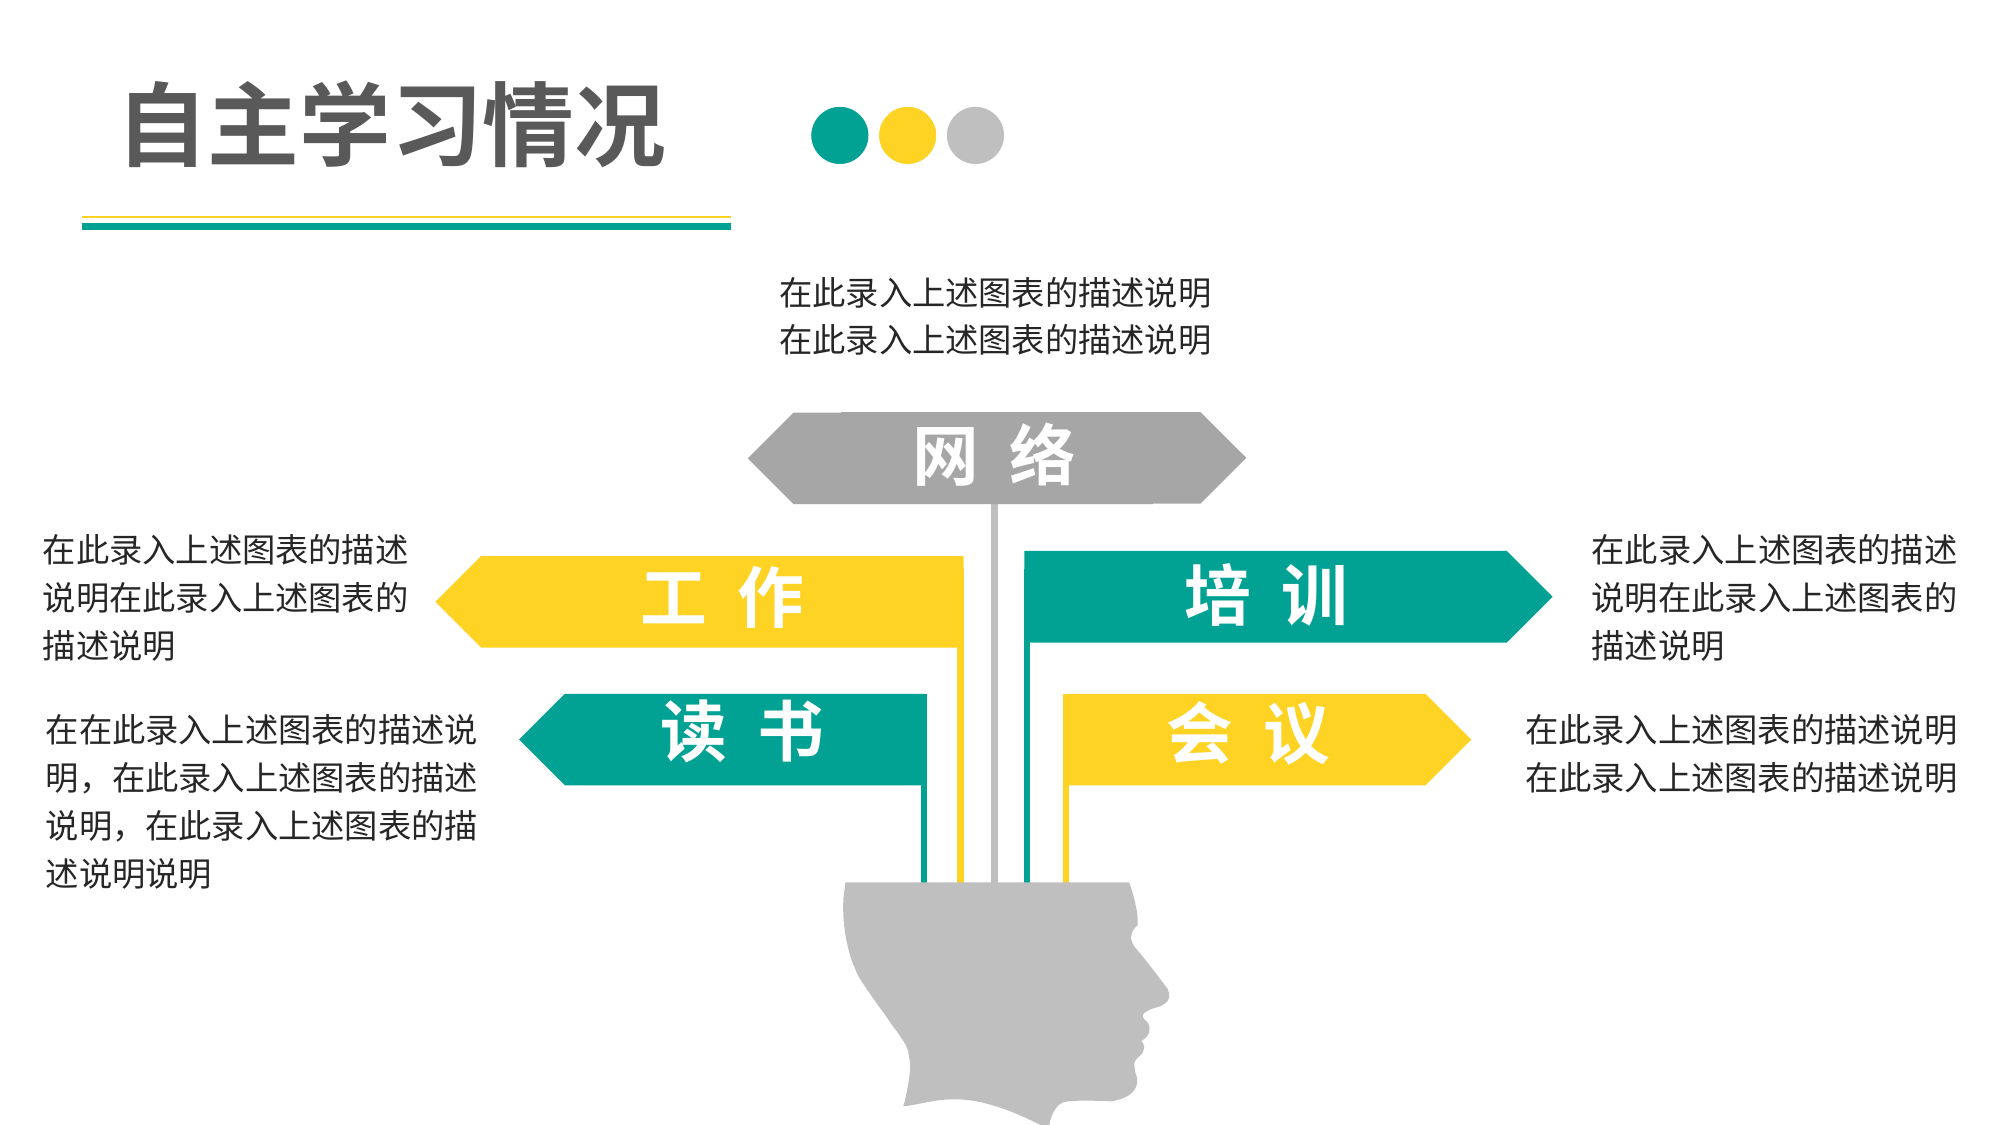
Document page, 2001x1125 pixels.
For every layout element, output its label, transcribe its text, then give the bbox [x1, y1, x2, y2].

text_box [747, 406, 1247, 504]
text_box 在此录入上述图表的描述说明在此录入上述图表的描述说明 [764, 256, 1250, 367]
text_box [435, 548, 964, 648]
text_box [1066, 684, 1472, 786]
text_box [924, 504, 1066, 1071]
text_box 在在此录入上述图表的描述说明，在此录入上述图表的描述说明，在此录入上述图表的描述说明说明 [30, 693, 516, 901]
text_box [1024, 546, 1553, 643]
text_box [806, 101, 1010, 170]
text_box 在此录入上述图表的描述说明在此录入上述图表的描述说明 [1576, 513, 1996, 673]
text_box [519, 682, 925, 786]
text_box [843, 882, 1170, 1125]
text_box 自主学习情况 [101, 60, 682, 185]
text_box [81, 216, 732, 227]
text_box 在此录入上述图表的描述说明在此录入上述图表的描述说明 [27, 513, 448, 673]
text_box 在此录入上述图表的描述说明在此录入上述图表的描述说明 [1510, 693, 1996, 805]
